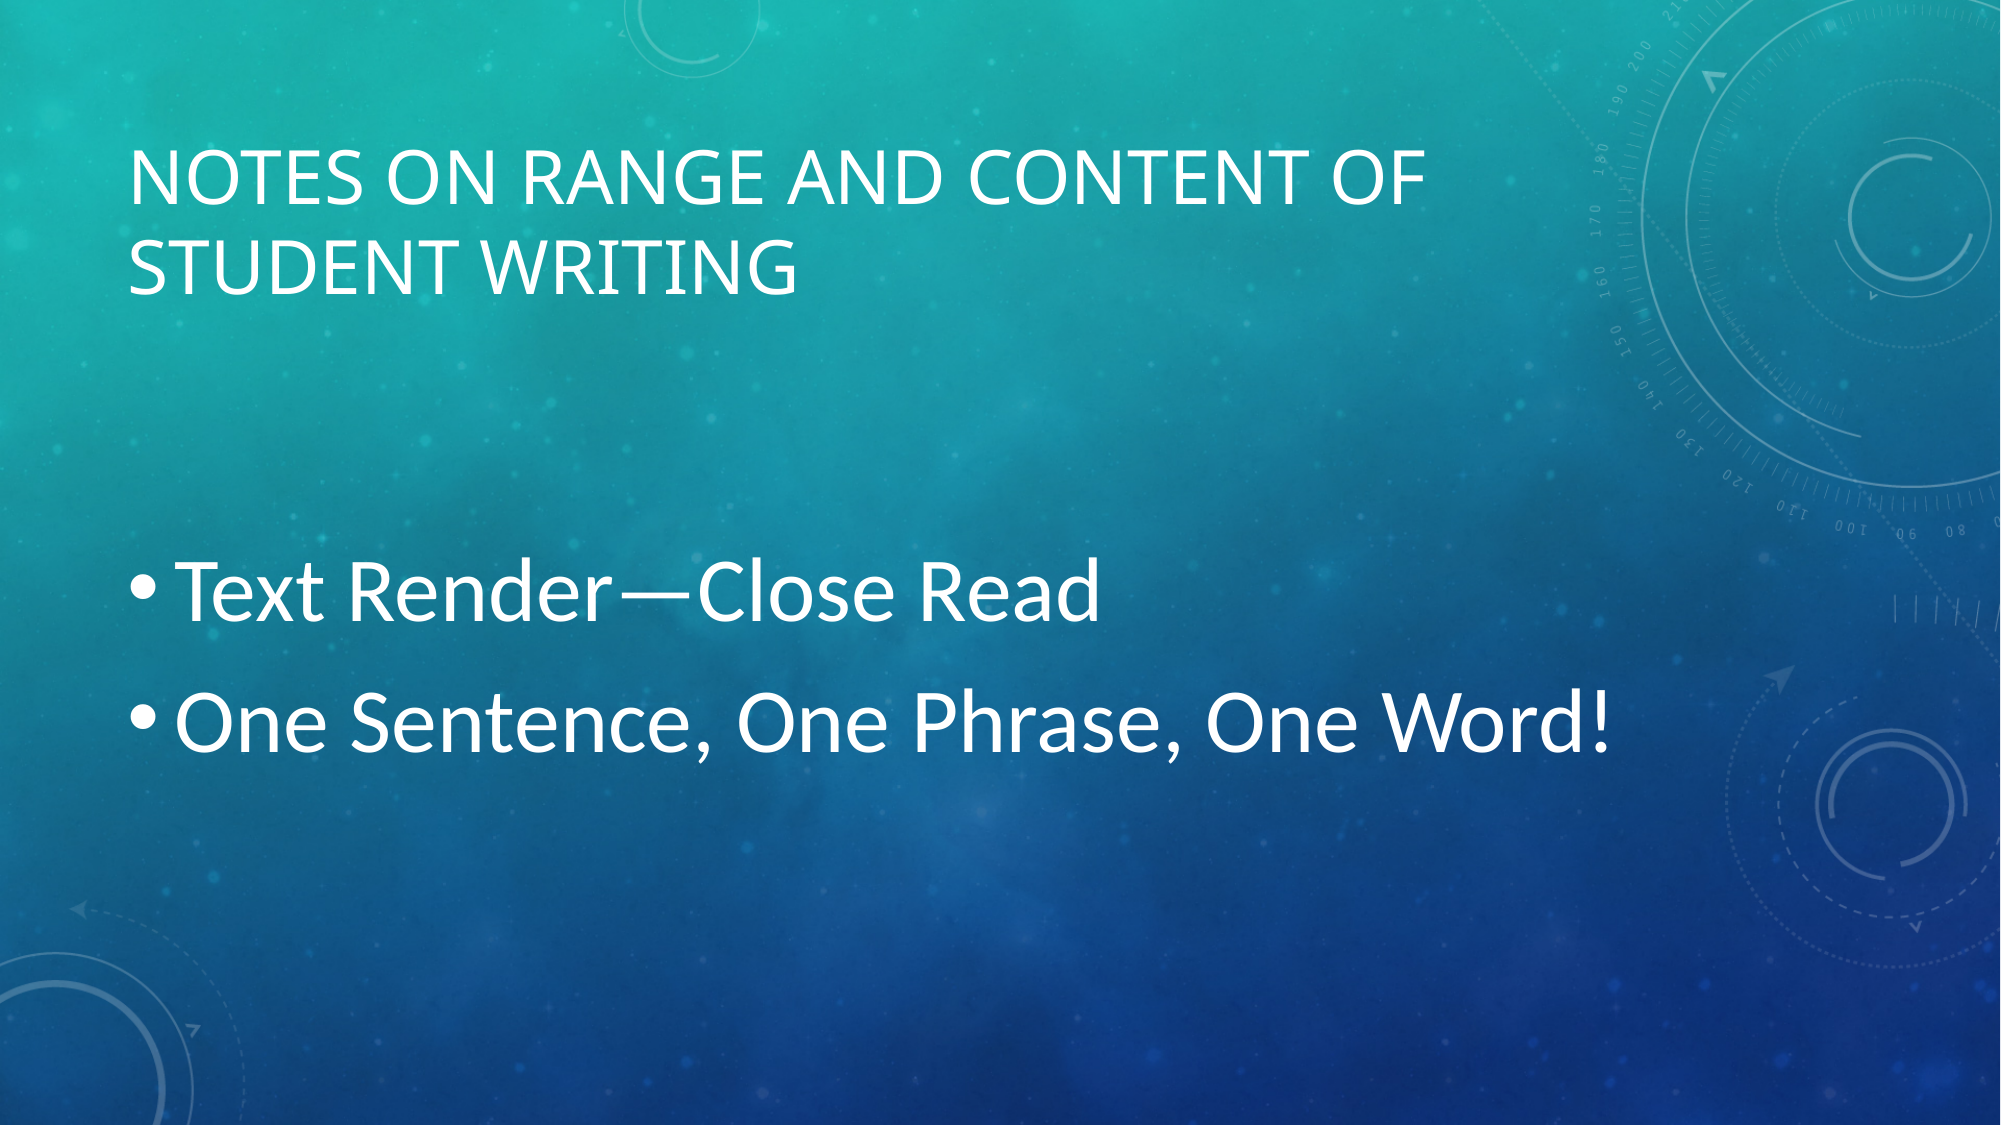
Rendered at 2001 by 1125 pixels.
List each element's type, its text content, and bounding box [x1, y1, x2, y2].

list Text Render—Close Read One Sentence, One Phrase, One Word! [112, 351, 1775, 951]
picture [0, 0, 2001, 1125]
title Notes On Range and Content of Student Writing [112, 99, 1775, 339]
